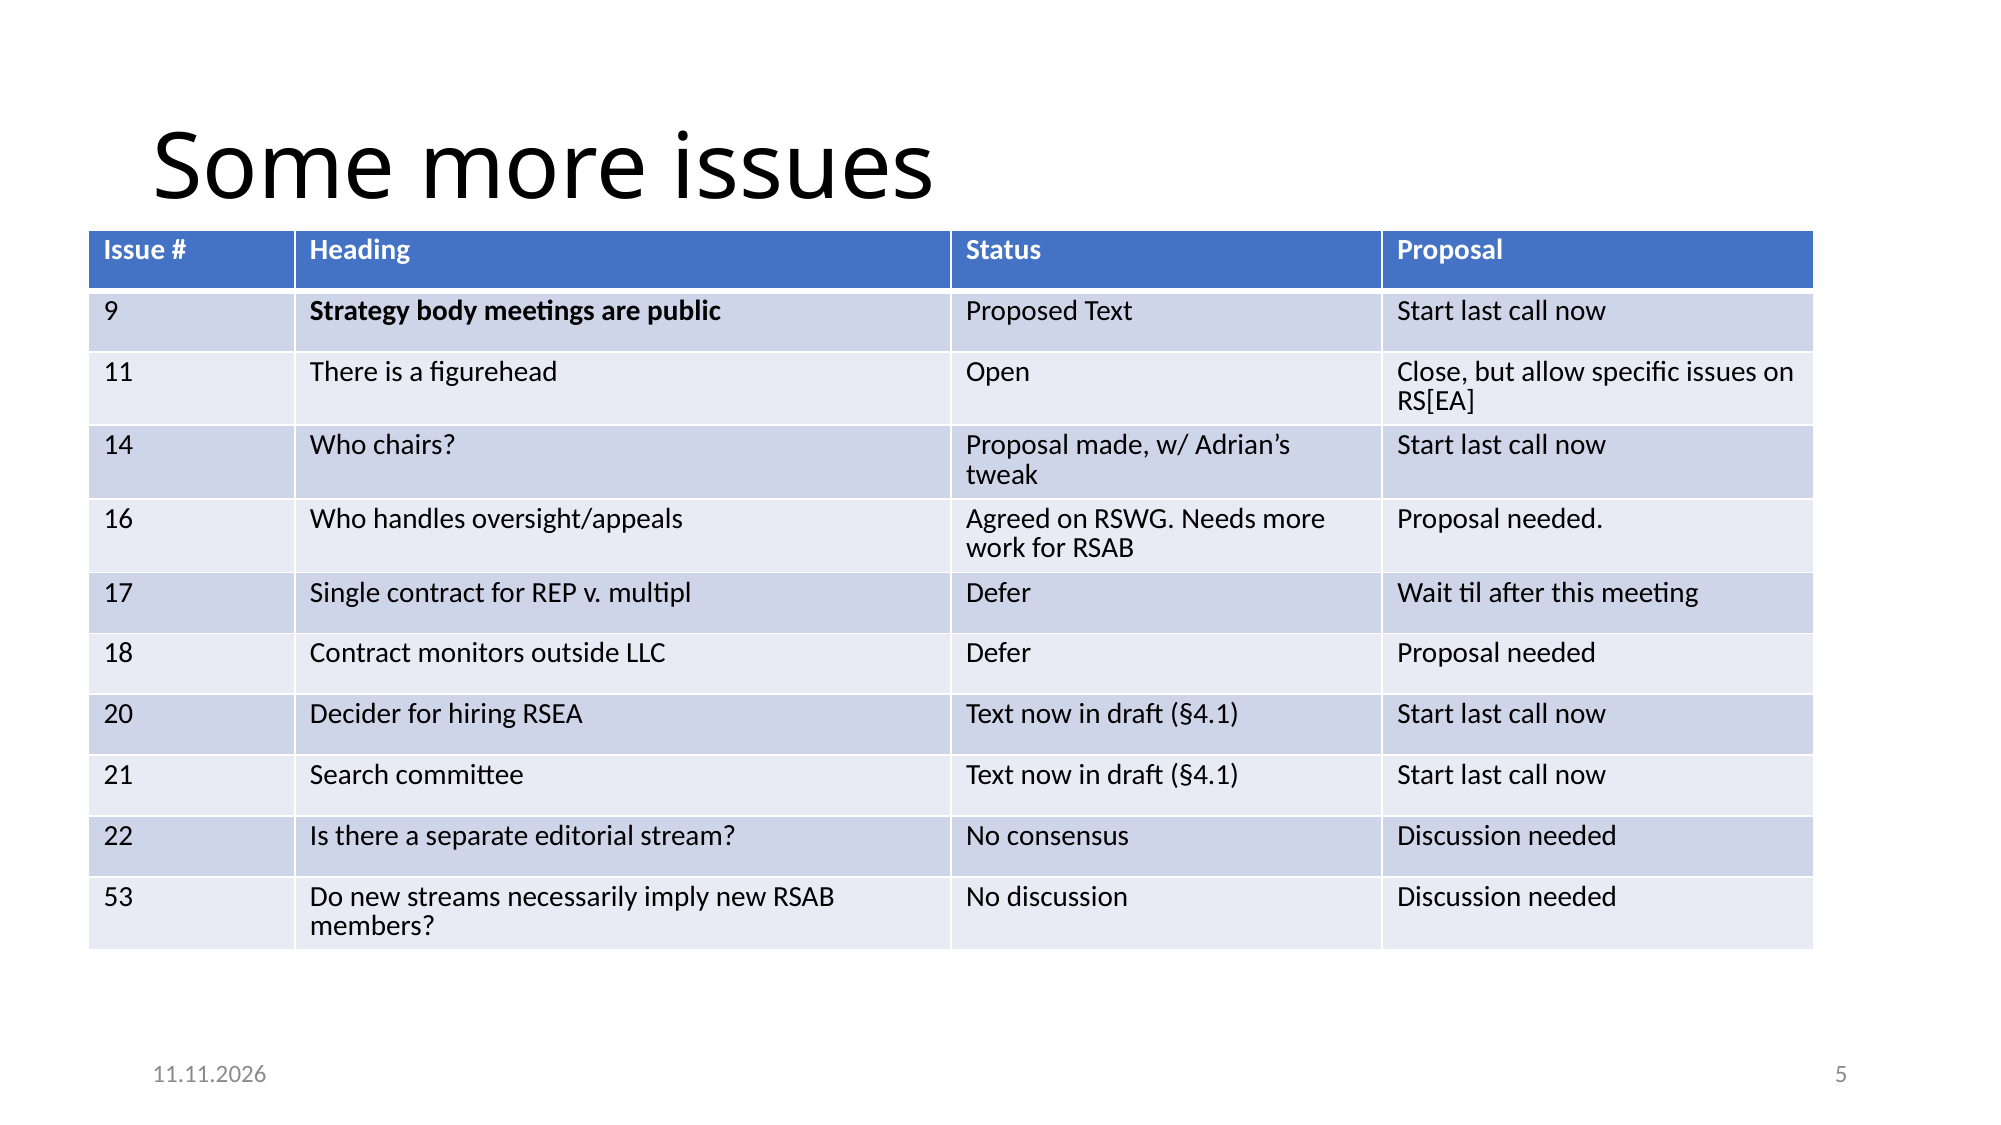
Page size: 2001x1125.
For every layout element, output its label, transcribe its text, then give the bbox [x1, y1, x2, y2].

table_cell There is a figurehead [296, 353, 950, 424]
table_cell Agreed on RSWG. Needs more work for RSAB [952, 500, 1381, 572]
table_cell Start last call now [1383, 756, 1813, 815]
table_header Status [952, 231, 1381, 288]
table_cell Proposal needed [1383, 634, 1813, 693]
table_cell Text now in draft (§4.1) [952, 695, 1381, 754]
title Some more issues [137, 59, 1863, 278]
table_cell Proposed Text [952, 294, 1381, 351]
table_cell Close, but allow specific issues on RS[EA] [1383, 353, 1813, 424]
table_cell 22 [89, 817, 294, 876]
table_cell Who chairs? [296, 426, 950, 498]
table_cell Open [952, 353, 1381, 424]
table_cell Discussion needed [1383, 817, 1813, 876]
table_cell 11 [89, 353, 294, 424]
table_cell Contract monitors outside LLC [296, 634, 950, 693]
table_cell Defer [952, 634, 1381, 693]
table_cell No discussion [952, 878, 1381, 949]
table_cell Start last call now [1383, 294, 1813, 351]
slide_number 6 [1412, 1042, 1863, 1103]
table_cell 53 [89, 878, 294, 949]
table_cell 18 [89, 634, 294, 693]
table_header Heading [296, 231, 950, 288]
table_cell Proposal needed. [1383, 500, 1813, 572]
table_header Issue # [89, 231, 294, 288]
table_cell Text now in draft (§4.1) [952, 756, 1381, 815]
table_cell Proposal made, w/ Adrian’s tweak [952, 426, 1381, 498]
table_cell Wait til after this meeting [1383, 573, 1813, 633]
table_cell Start last call now [1383, 426, 1813, 498]
table_cell Strategy body meetings are public [296, 294, 950, 351]
table_cell Single contract for REP v. multipl [296, 573, 950, 633]
table_cell 14 [89, 426, 294, 498]
table_cell Discussion needed [1383, 878, 1813, 949]
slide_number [137, 1042, 588, 1103]
table_cell Who handles oversight/appeals [296, 500, 950, 572]
table_cell Start last call now [1383, 695, 1813, 754]
table_cell No consensus [952, 817, 1381, 876]
table_cell 17 [89, 573, 294, 633]
table_cell 16 [89, 500, 294, 572]
table_cell 21 [89, 756, 294, 815]
table_cell Defer [952, 573, 1381, 633]
table_cell 20 [89, 695, 294, 754]
table_cell 9 [89, 294, 294, 351]
table_cell Decider for hiring RSEA [296, 695, 950, 754]
table_cell Do new streams necessarily imply new RSAB members? [296, 878, 950, 949]
table_cell Is there a separate editorial stream? [296, 817, 950, 876]
table_header Proposal [1383, 231, 1813, 288]
table_cell Search committee [296, 756, 950, 815]
